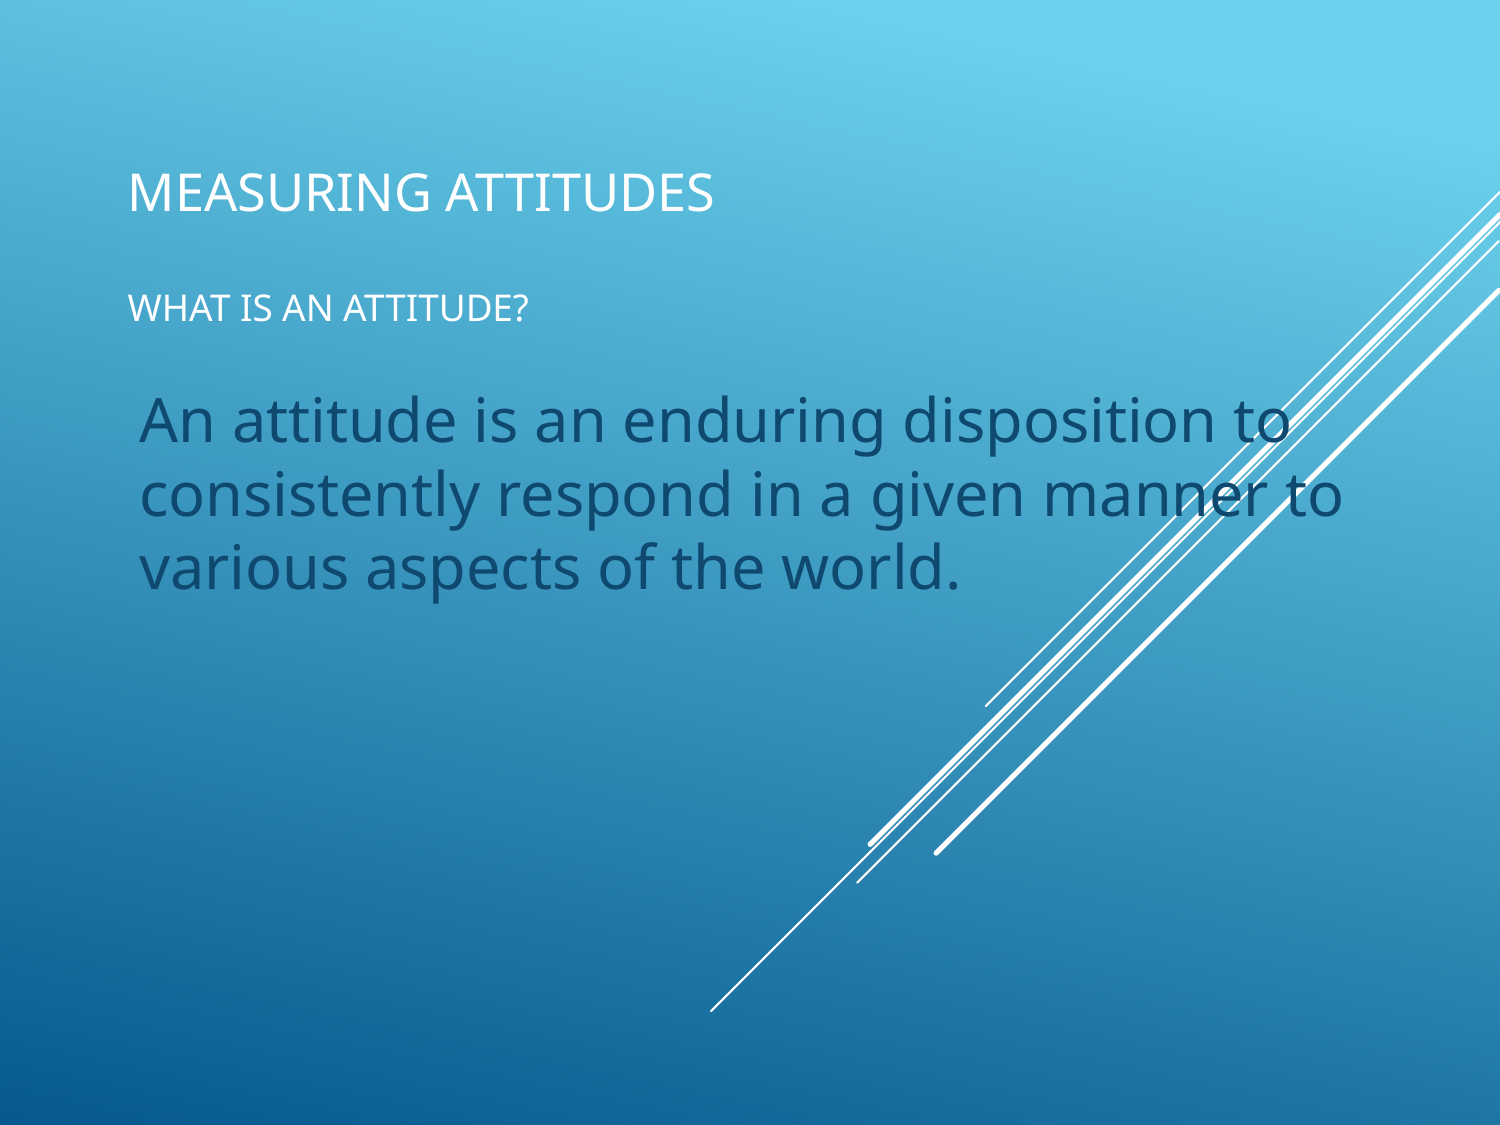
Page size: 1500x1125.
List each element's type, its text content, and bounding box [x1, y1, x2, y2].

subtitle An attitude is an enduring disposition to consistently respond in a given manner to various aspects of the world. [123, 373, 1376, 661]
title Measuring Attitudes What Is an Attitude? [112, 149, 1388, 337]
